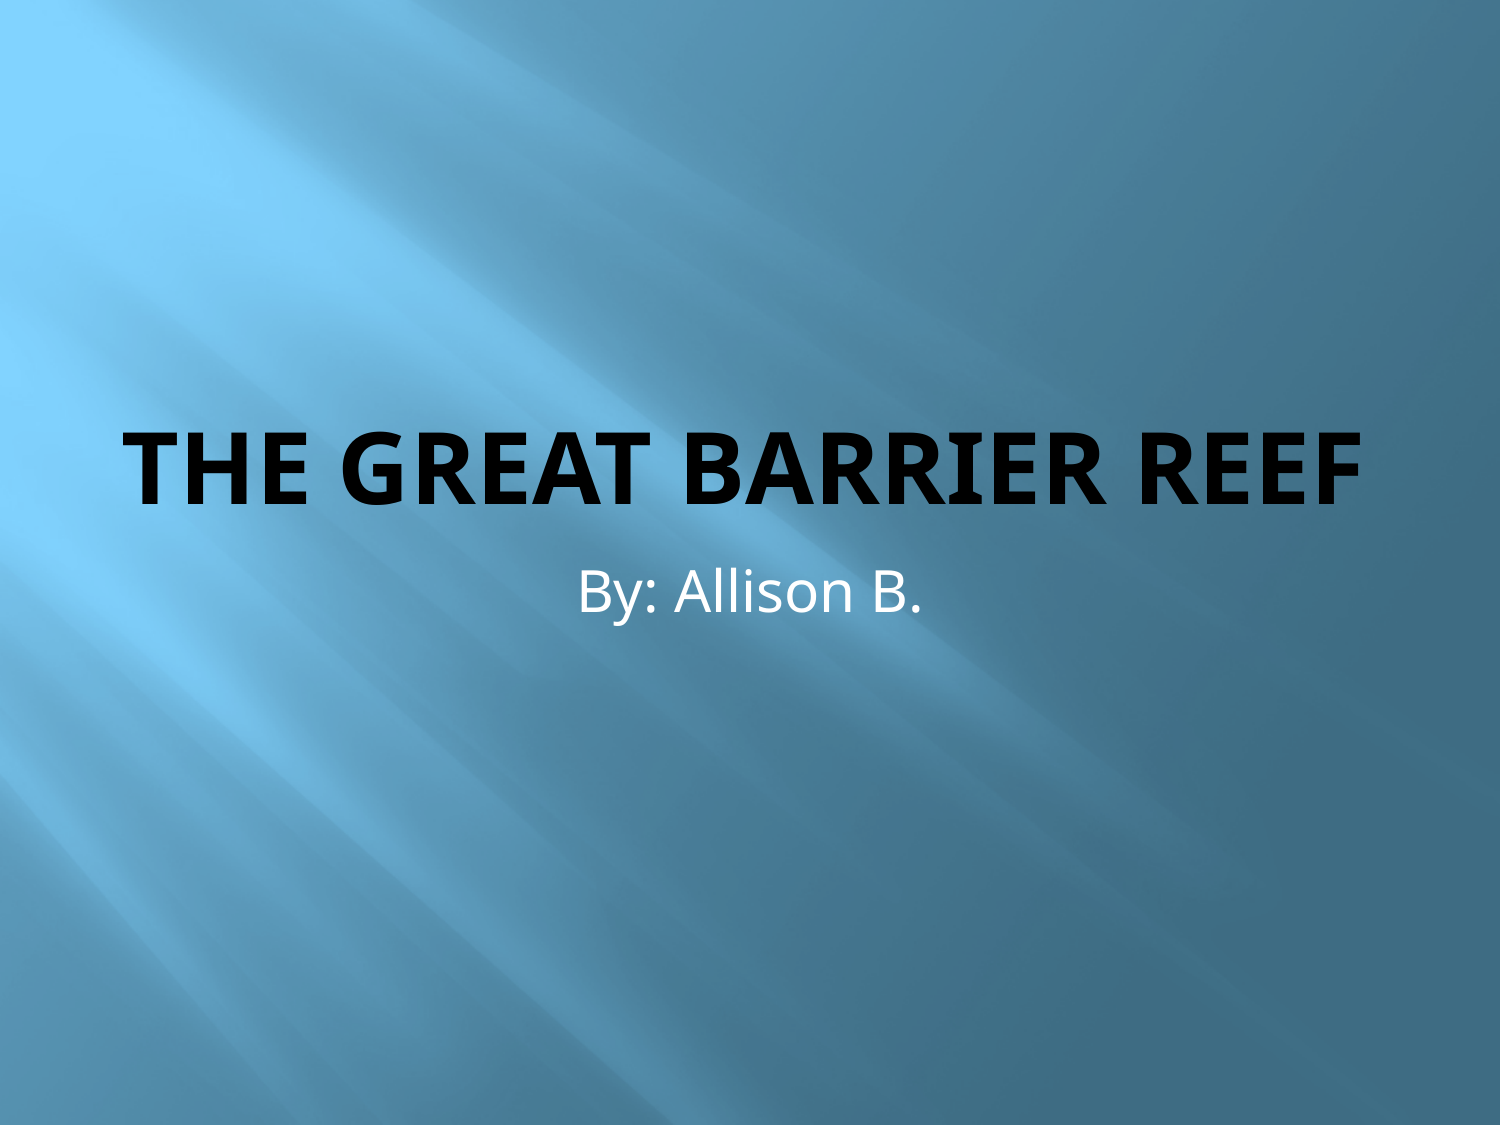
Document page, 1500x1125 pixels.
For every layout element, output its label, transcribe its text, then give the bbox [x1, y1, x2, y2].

subtitle By: Allison B. [225, 546, 1275, 834]
title The Great Barrier Reef [69, 224, 1420, 525]
